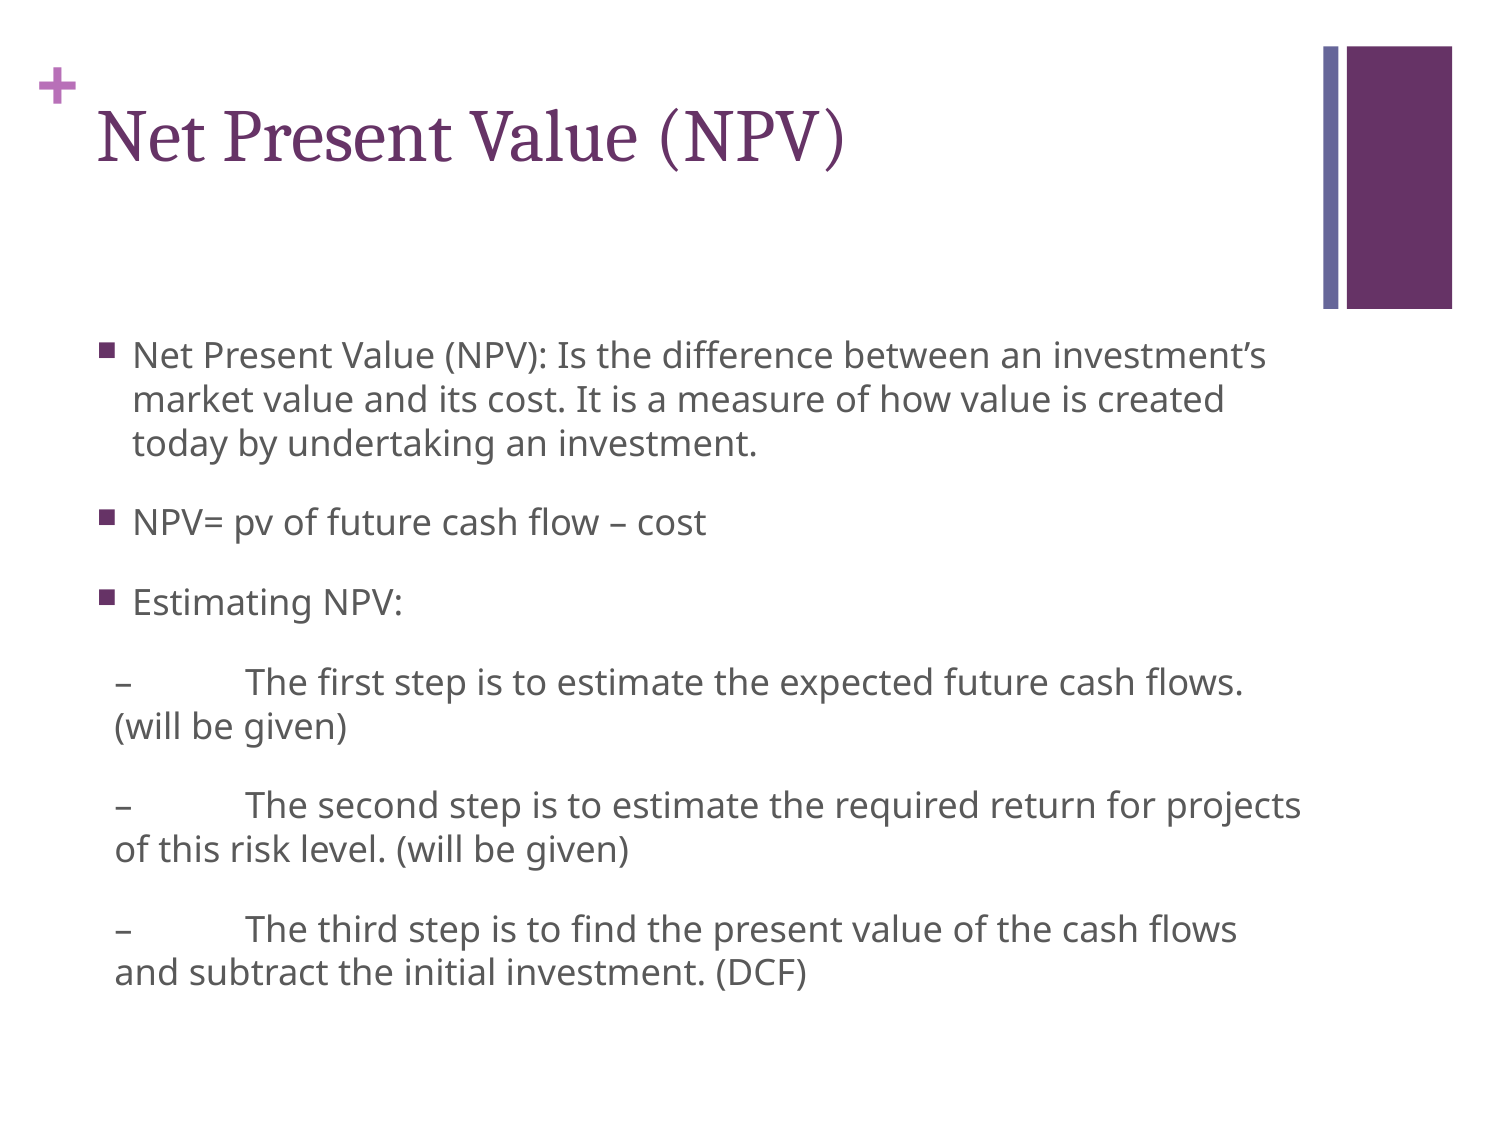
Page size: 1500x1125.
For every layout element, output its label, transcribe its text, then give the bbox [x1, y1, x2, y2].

title Net Present Value (NPV) [81, 79, 1322, 263]
list Net Present Value (NPV): Is the difference between an investment’s market value and its cost. It is a measure of how value is created today by undertaking an investment. NPV= pv of future cash flow – cost Estimating NPV: – The first step is to estimate the expected future cash flows. (will be given) – The second step is to estimate the required return for projects of this risk level. (will be given) – The third step is to find the present value of the cash flows and subtract the initial investment. (DCF) [81, 324, 1322, 1005]
